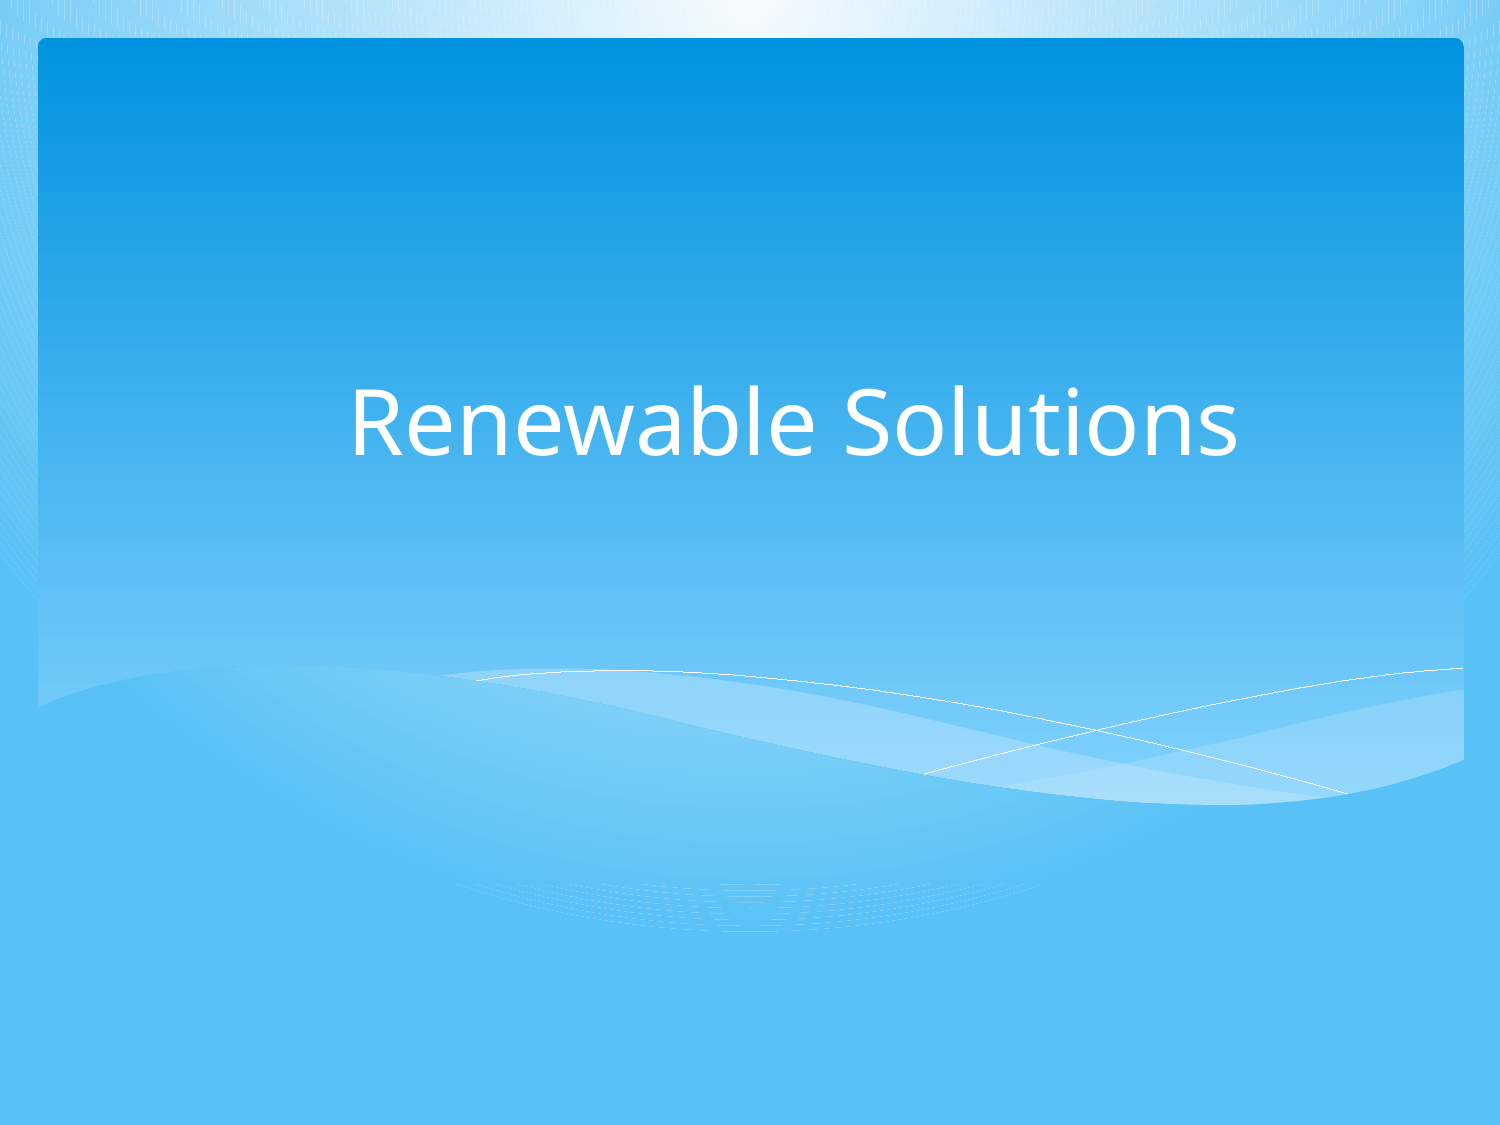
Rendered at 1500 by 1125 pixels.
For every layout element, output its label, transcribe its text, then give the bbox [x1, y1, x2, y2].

title Renewable Solutions [277, 356, 1313, 754]
